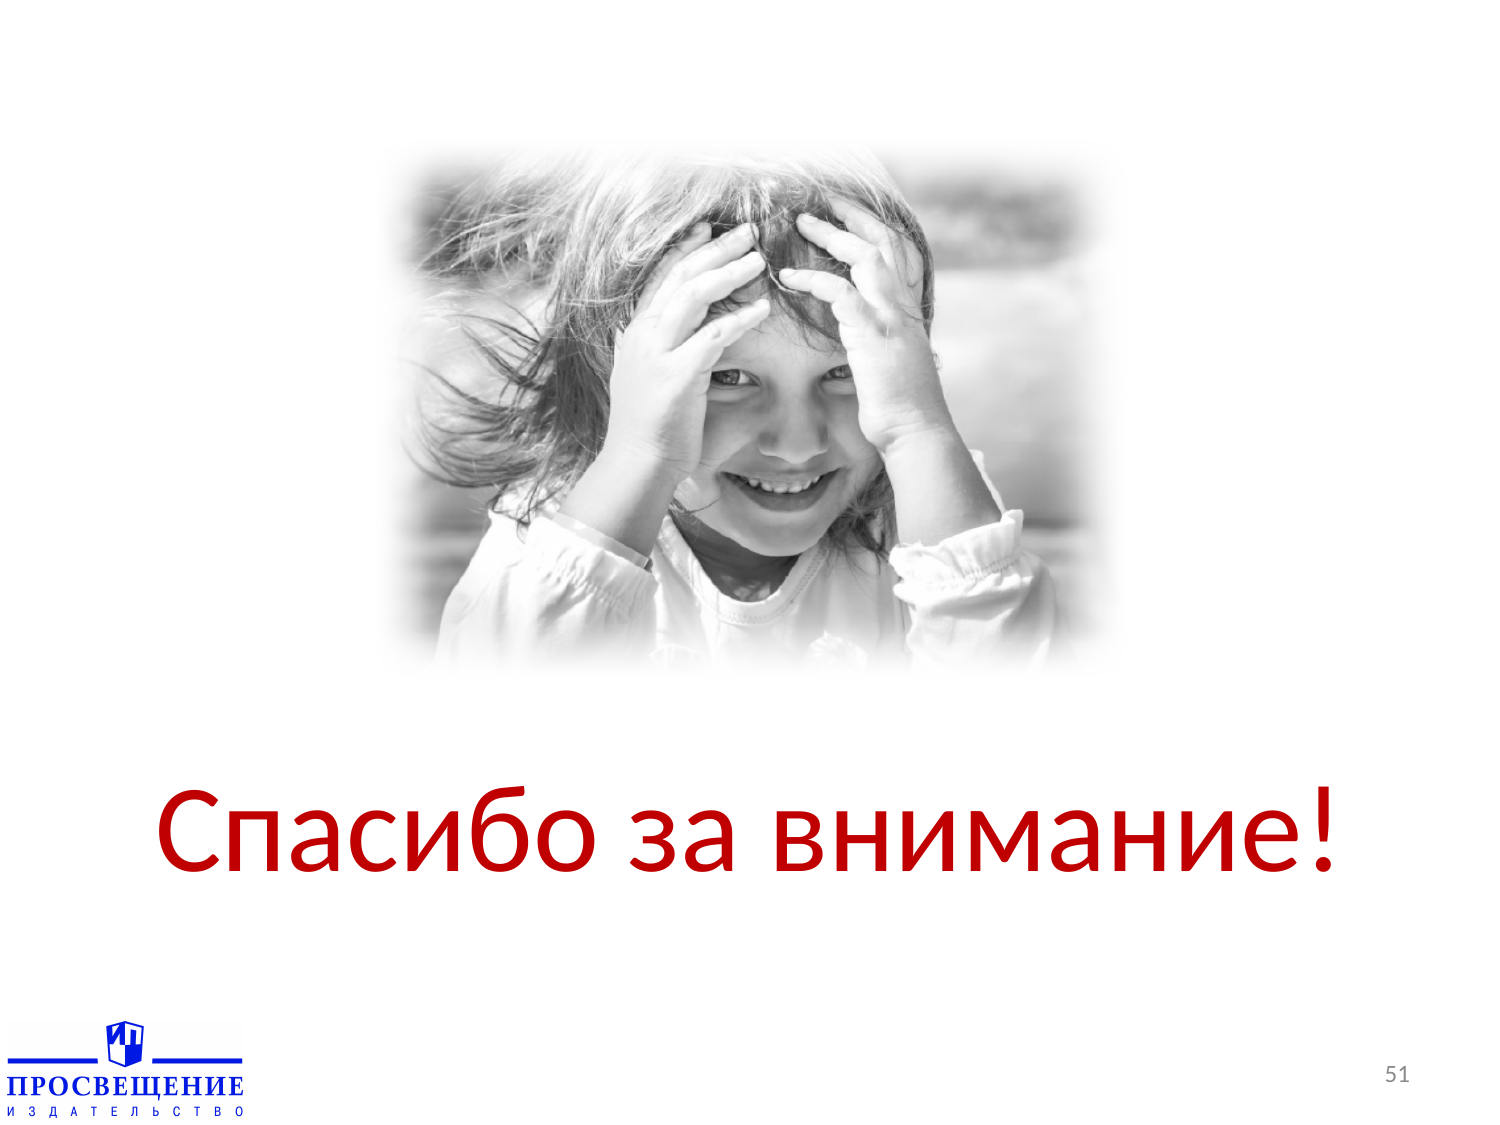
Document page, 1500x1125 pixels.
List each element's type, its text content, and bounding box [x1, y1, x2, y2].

picture [373, 136, 1127, 681]
text_box Спасибо за внимание! [140, 739, 1360, 905]
slide_number 51 [1074, 1042, 1425, 1103]
picture [7, 1021, 243, 1118]
